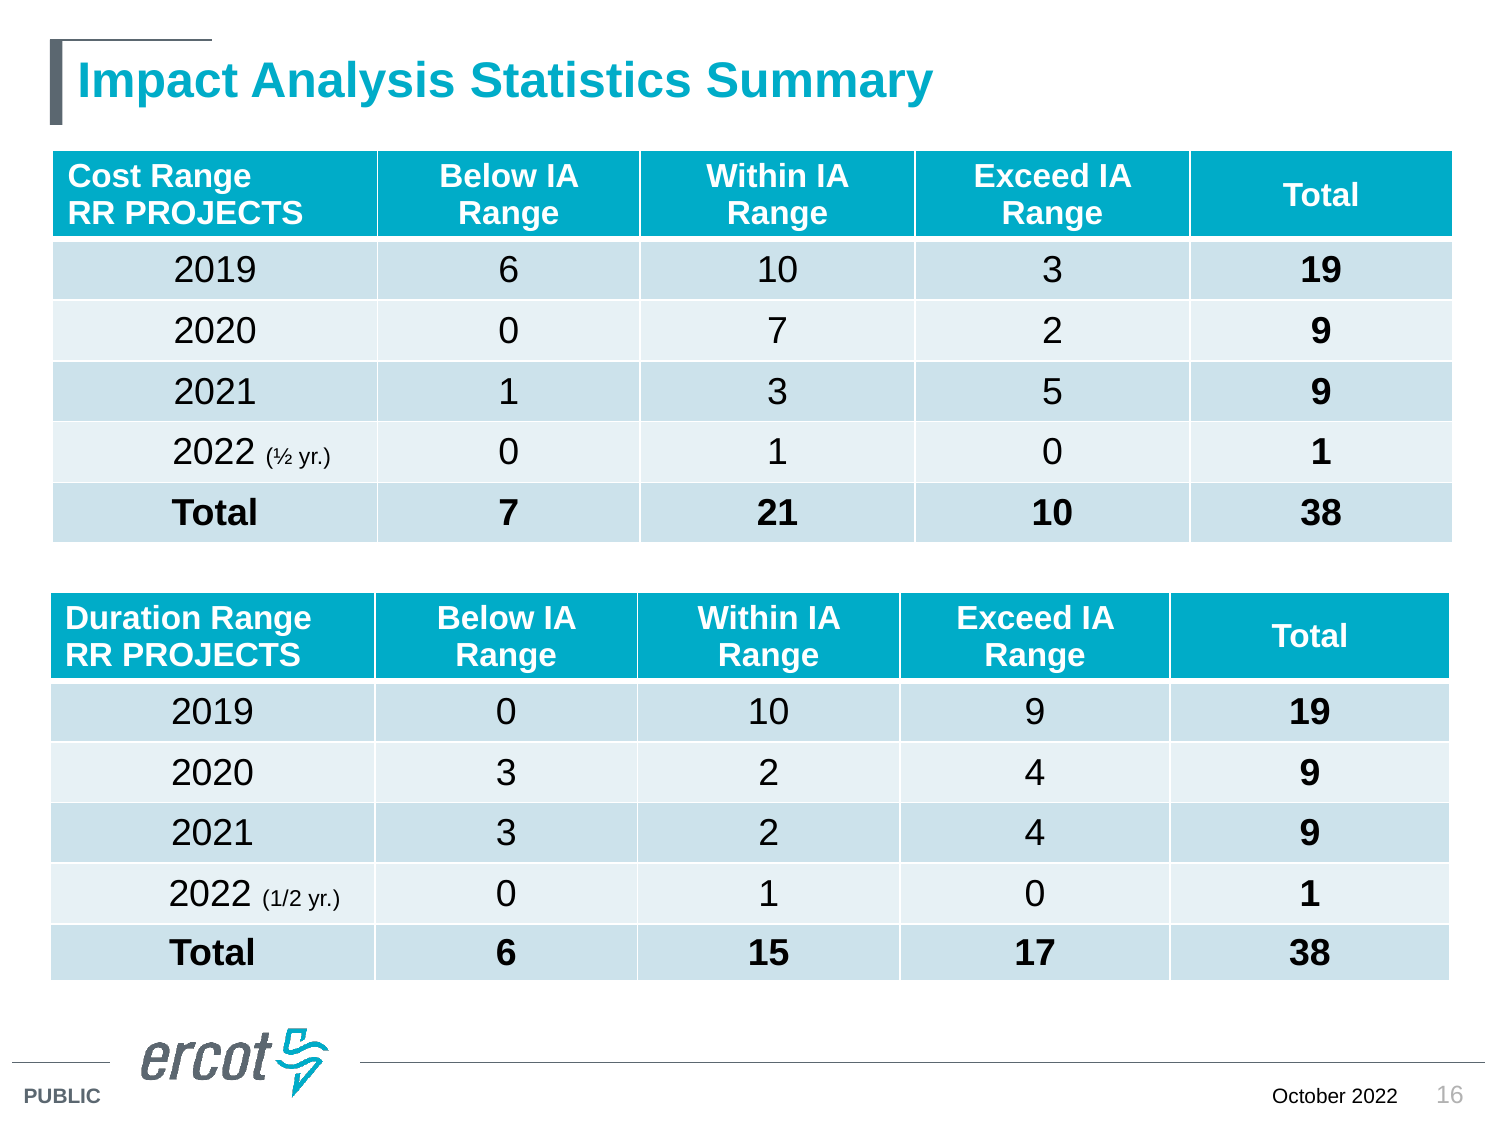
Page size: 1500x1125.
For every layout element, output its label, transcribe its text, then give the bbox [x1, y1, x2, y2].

table_cell 2 [638, 743, 899, 802]
table_header Total [1191, 151, 1452, 236]
table_cell 4 [901, 803, 1169, 862]
table_cell 2020 [51, 743, 374, 802]
table_header Duration Range RR PROJECTS [51, 593, 374, 678]
table_cell 2021 [51, 803, 374, 862]
table_header Total [1171, 593, 1449, 678]
table_cell 38 [1191, 483, 1452, 542]
table_cell 3 [376, 803, 637, 862]
table_cell 7 [378, 483, 639, 542]
table_cell 2019 [51, 684, 374, 741]
table_header Below IA Range [378, 151, 639, 236]
table_cell 38 [1171, 925, 1449, 980]
table_cell 9 [1171, 803, 1449, 862]
table_cell 2022 (1/2 yr.) [51, 864, 374, 923]
table_cell 3 [376, 743, 637, 802]
table_cell 4 [901, 743, 1169, 802]
table_header Exceed IA Range [916, 151, 1189, 236]
table_cell 2020 [53, 301, 377, 360]
picture [137, 1024, 332, 1100]
table_cell 2021 [53, 362, 377, 421]
table_cell 1 [378, 362, 639, 421]
table_cell 21 [641, 483, 914, 542]
table_cell 0 [901, 864, 1169, 923]
table_cell 10 [638, 684, 899, 741]
table_cell 0 [376, 684, 637, 741]
table_cell 6 [376, 925, 637, 980]
table_cell 9 [1171, 743, 1449, 802]
table_header Within IA Range [638, 593, 899, 678]
table_cell 0 [378, 422, 639, 482]
table_cell 15 [638, 925, 899, 980]
title Impact Analysis Statistics Summary [62, 39, 1150, 125]
table_cell 2022 (½ yr.) [53, 422, 377, 482]
table_header Exceed IA Range [901, 593, 1169, 678]
table_cell 6 [378, 242, 639, 299]
table_cell 1 [638, 864, 899, 923]
table_cell 1 [1171, 864, 1449, 923]
table_cell 3 [641, 362, 914, 421]
table_cell 7 [641, 301, 914, 360]
table_cell 19 [1191, 242, 1452, 299]
table_cell 10 [641, 242, 914, 299]
table_cell 9 [901, 684, 1169, 741]
table_header Within IA Range [641, 151, 914, 236]
table_cell 19 [1171, 684, 1449, 741]
table_header Below IA Range [376, 593, 637, 678]
table_cell 0 [916, 422, 1189, 482]
table_cell Total [53, 483, 377, 542]
table_cell 17 [901, 925, 1169, 980]
table_header Cost Range RR PROJECTS [53, 151, 377, 236]
table_cell 0 [378, 301, 639, 360]
slide_number 16 [1412, 1076, 1488, 1112]
table_cell 9 [1191, 362, 1452, 421]
table_cell 9 [1191, 301, 1452, 360]
table_cell 2019 [53, 242, 377, 299]
table_cell 1 [1191, 422, 1452, 482]
table_cell 0 [376, 864, 637, 923]
table_cell 5 [916, 362, 1189, 421]
table_cell 2 [916, 301, 1189, 360]
table_cell 2 [638, 803, 899, 862]
table_cell Total [51, 925, 374, 980]
table_cell 1 [641, 422, 914, 482]
table_cell 3 [916, 242, 1189, 299]
table_cell 10 [916, 483, 1189, 542]
